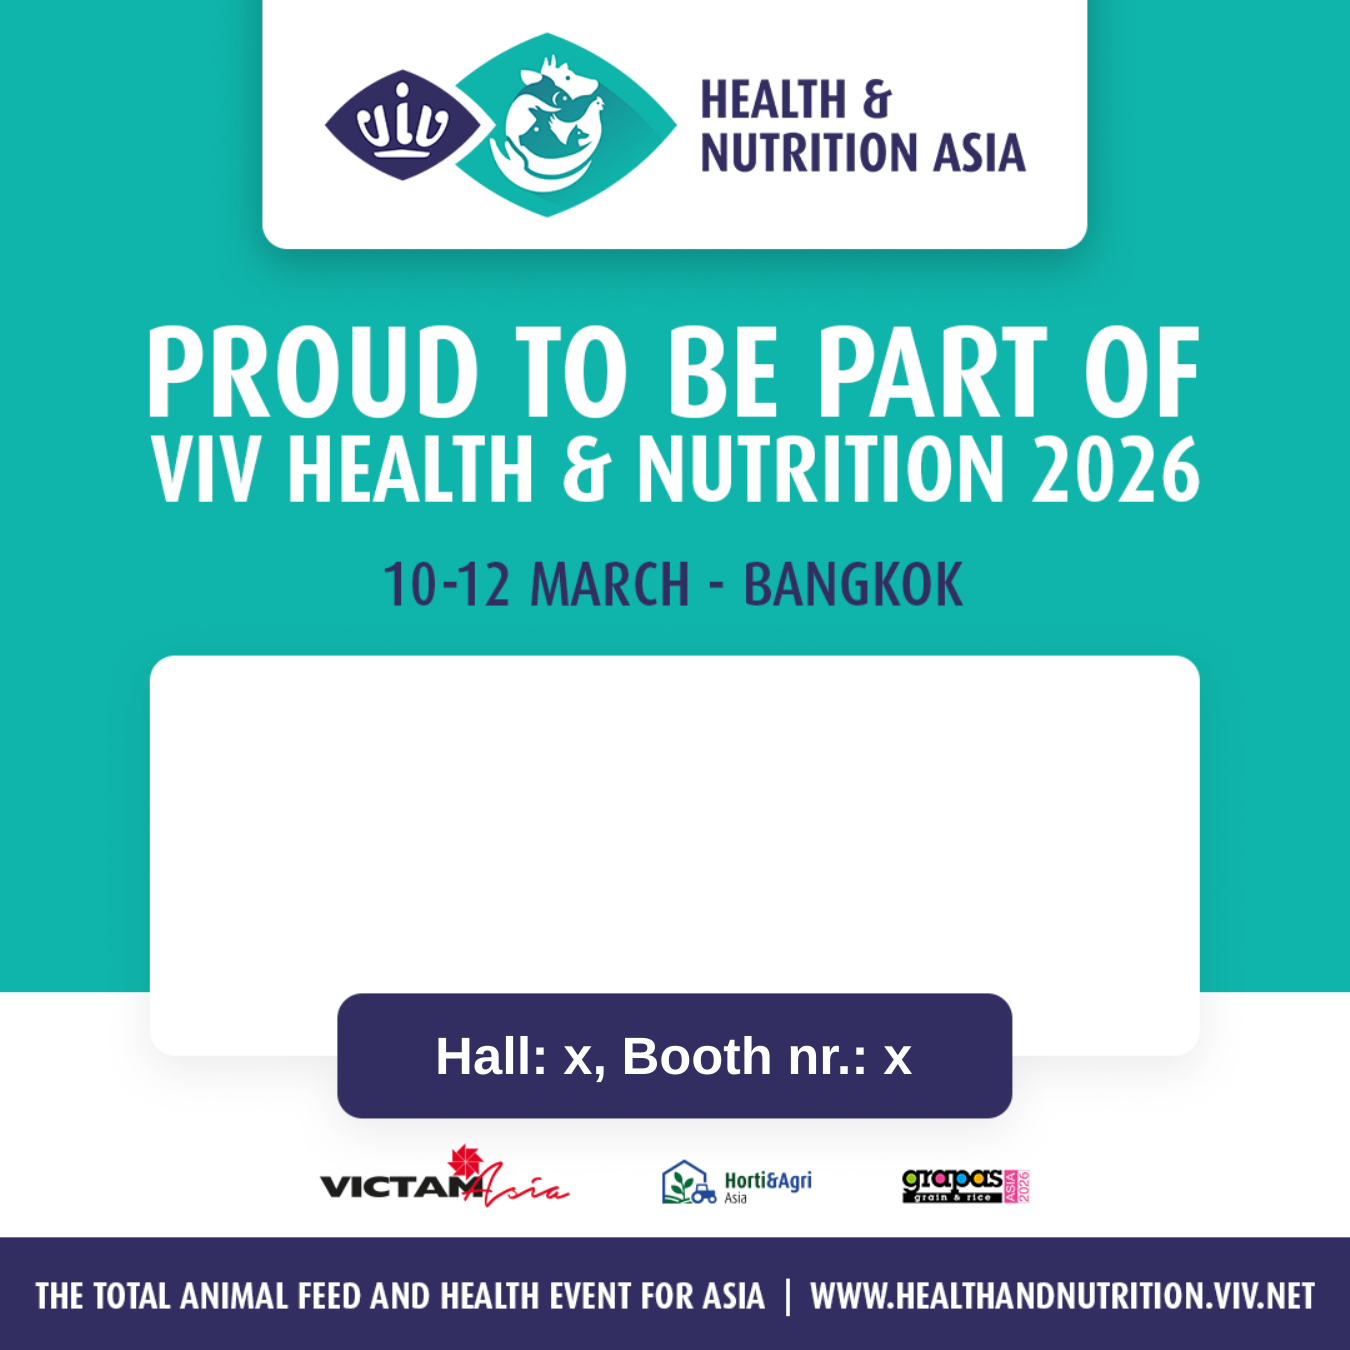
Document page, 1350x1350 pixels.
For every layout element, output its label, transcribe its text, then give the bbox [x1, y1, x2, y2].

list Hall: x, Booth nr.: x [338, 995, 1010, 1119]
picture [0, 0, 1350, 1350]
